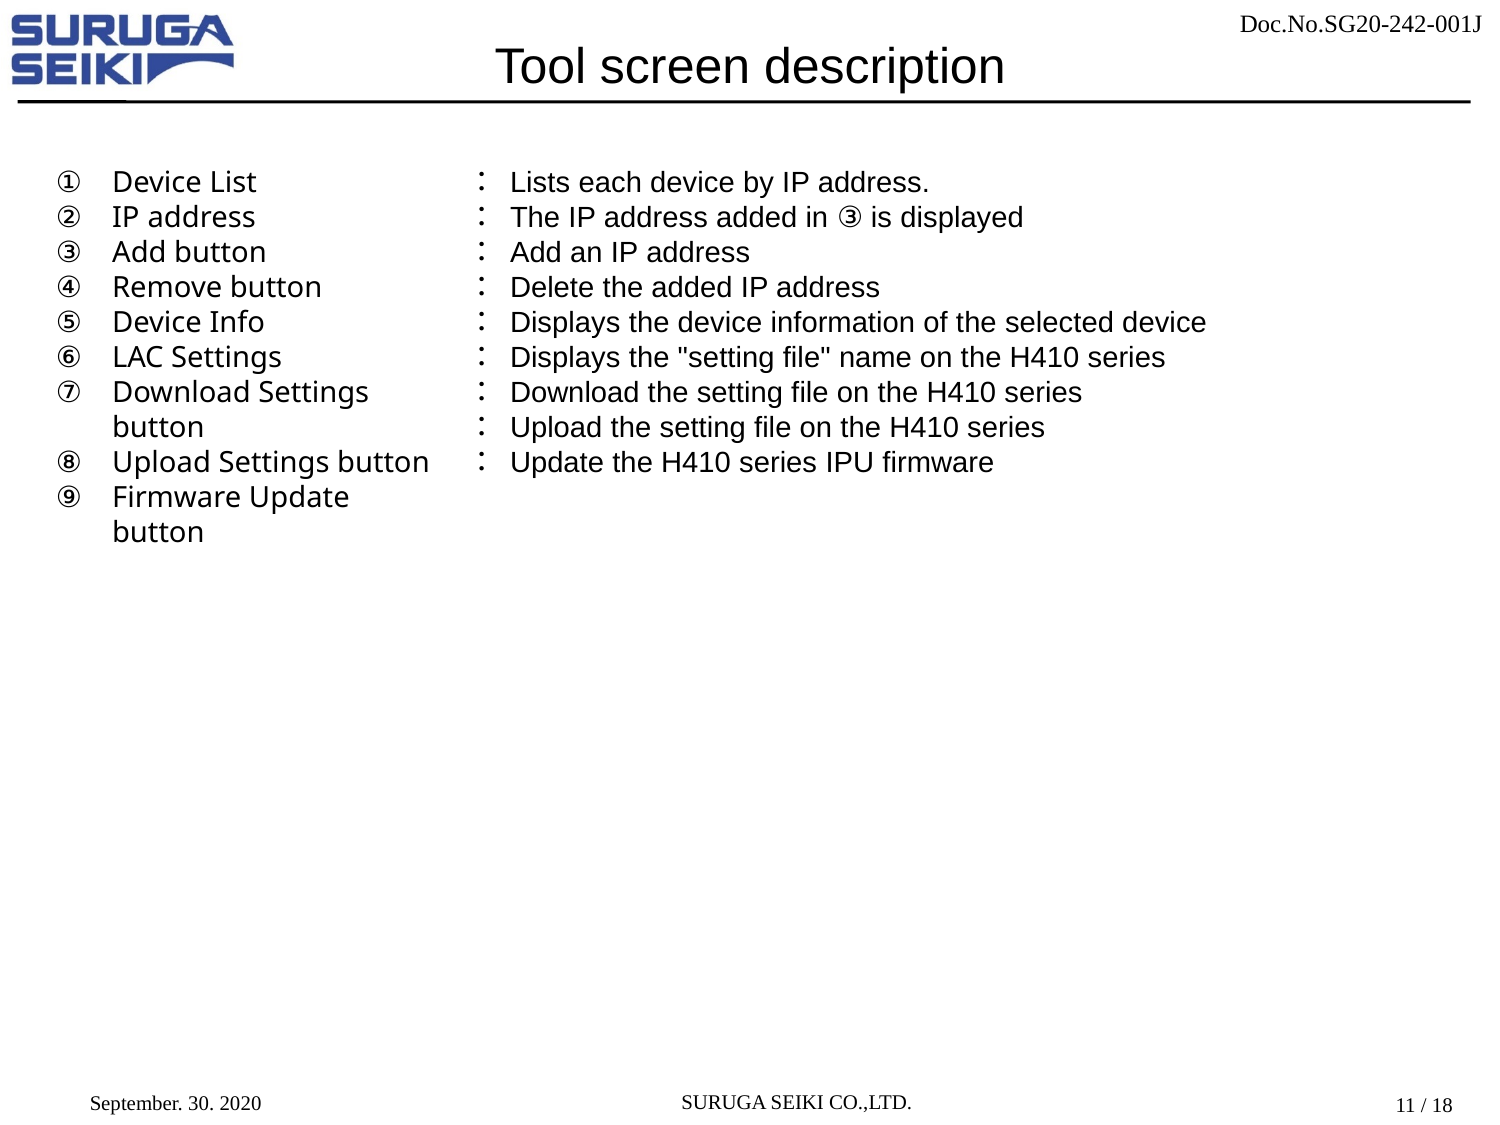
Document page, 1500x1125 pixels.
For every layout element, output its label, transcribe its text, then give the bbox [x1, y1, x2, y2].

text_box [40, 156, 1268, 500]
picture [1, 2, 243, 96]
title Tool screen description [40, 31, 1460, 96]
